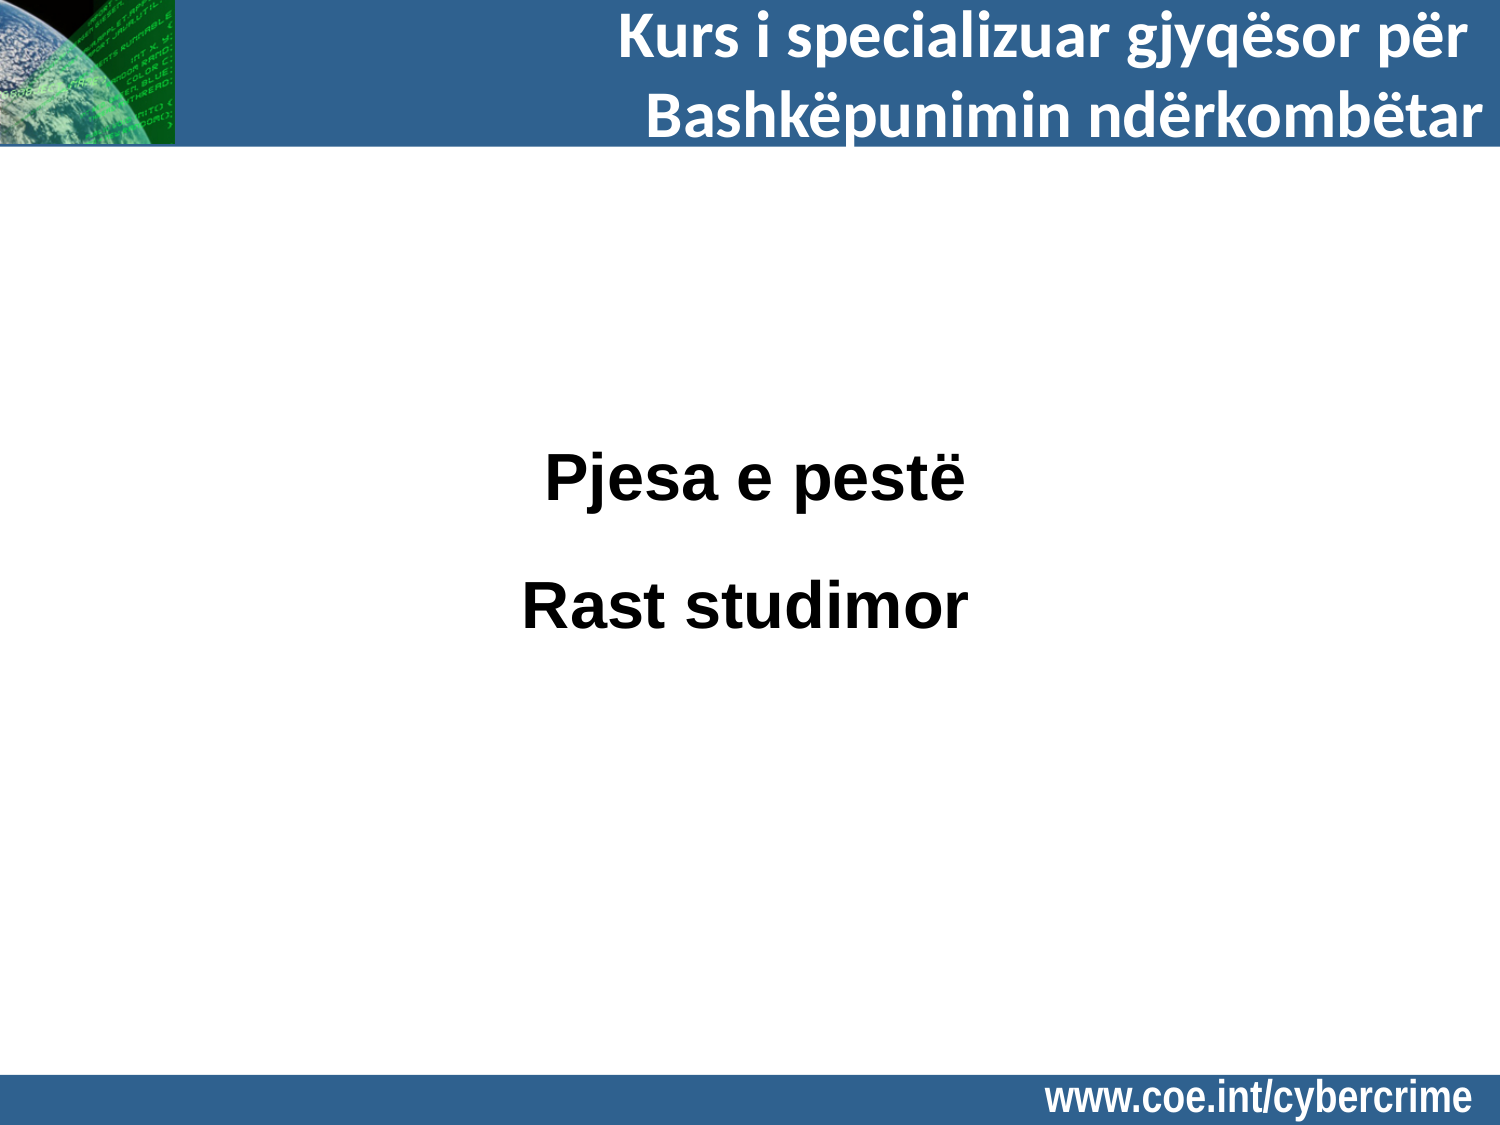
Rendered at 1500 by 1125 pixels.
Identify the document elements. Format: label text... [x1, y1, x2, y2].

text_box www.coe.int/cybercrime [1030, 1059, 1500, 1125]
text_box Pjesa e pestë Rast studimor [56, 441, 1455, 713]
picture [0, 0, 175, 144]
text_box Kurs i specializuar gjyqësor për Bashkëpunimin ndërkombëtar [177, 0, 1500, 149]
text_box [0, 1073, 1030, 1125]
